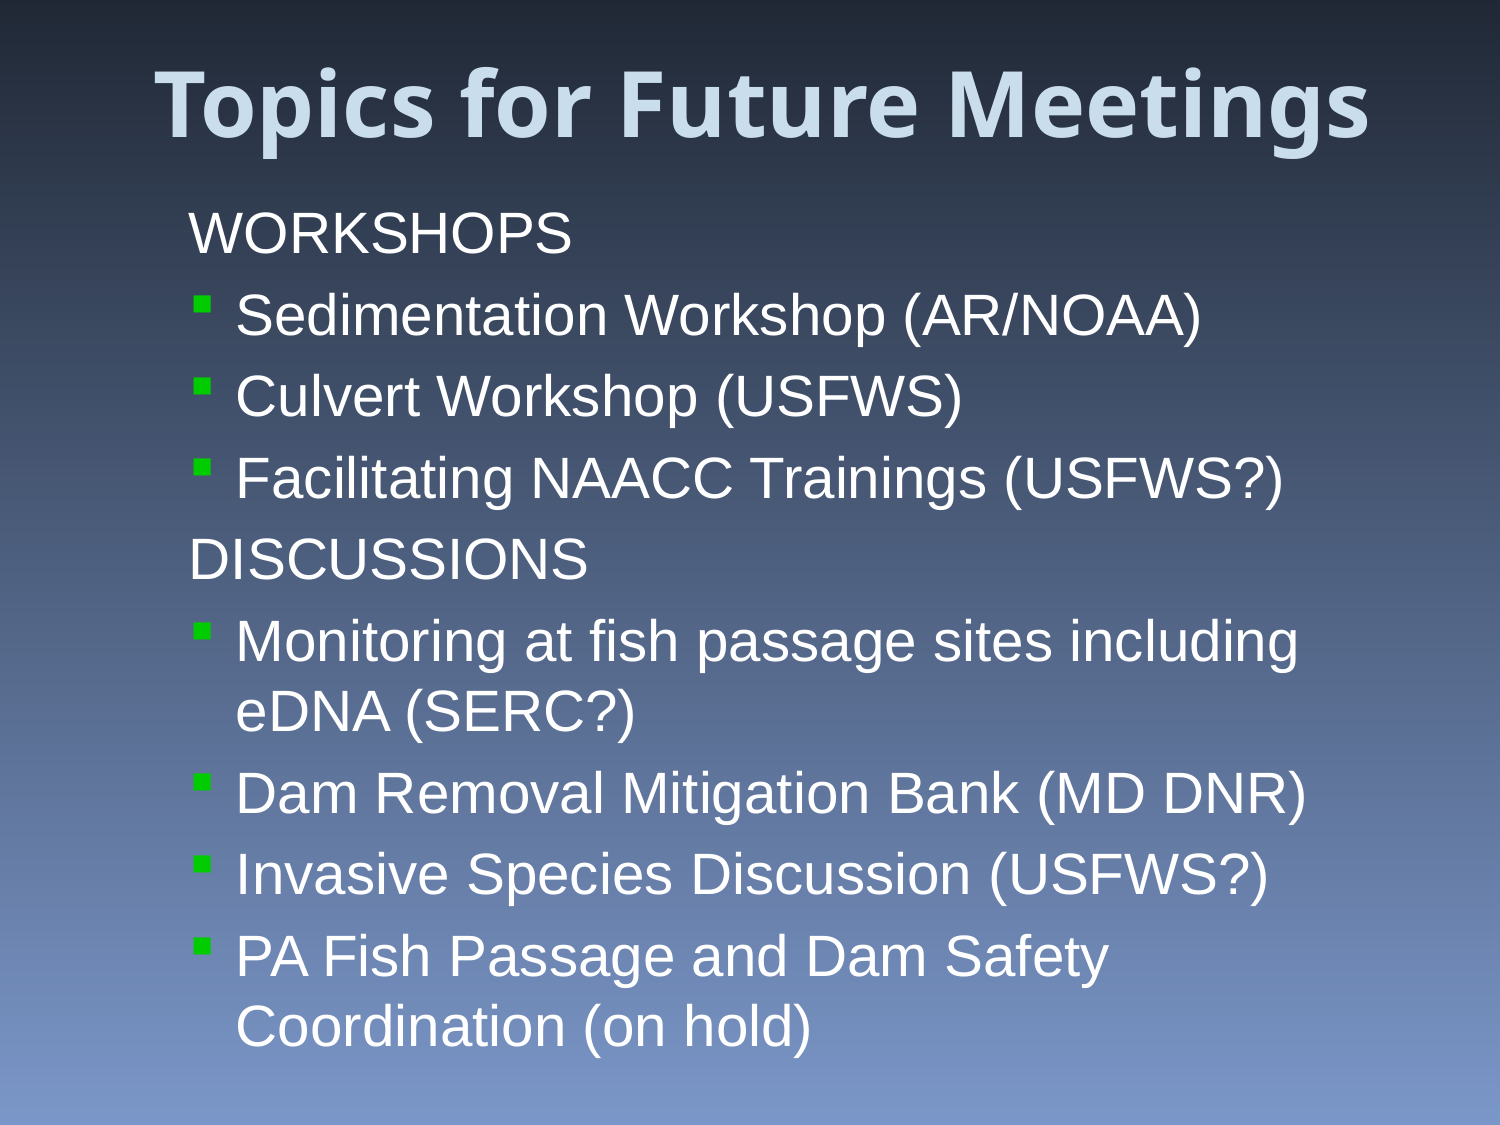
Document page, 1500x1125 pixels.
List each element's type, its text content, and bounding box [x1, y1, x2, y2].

list WORKSHOPS Sedimentation Workshop (AR/NOAA) Culvert Workshop (USFWS) Facilitating NAACC Trainings (USFWS?) DISCUSSIONS Monitoring at fish passage sites including eDNA (SERC?) Dam Removal Mitigation Bank (MD DNR) Invasive Species Discussion (USFWS?) PA Fish Passage and Dam Safety Coordination (on hold) [98, 187, 1413, 1013]
title Topics for Future Meetings [74, 39, 1451, 163]
